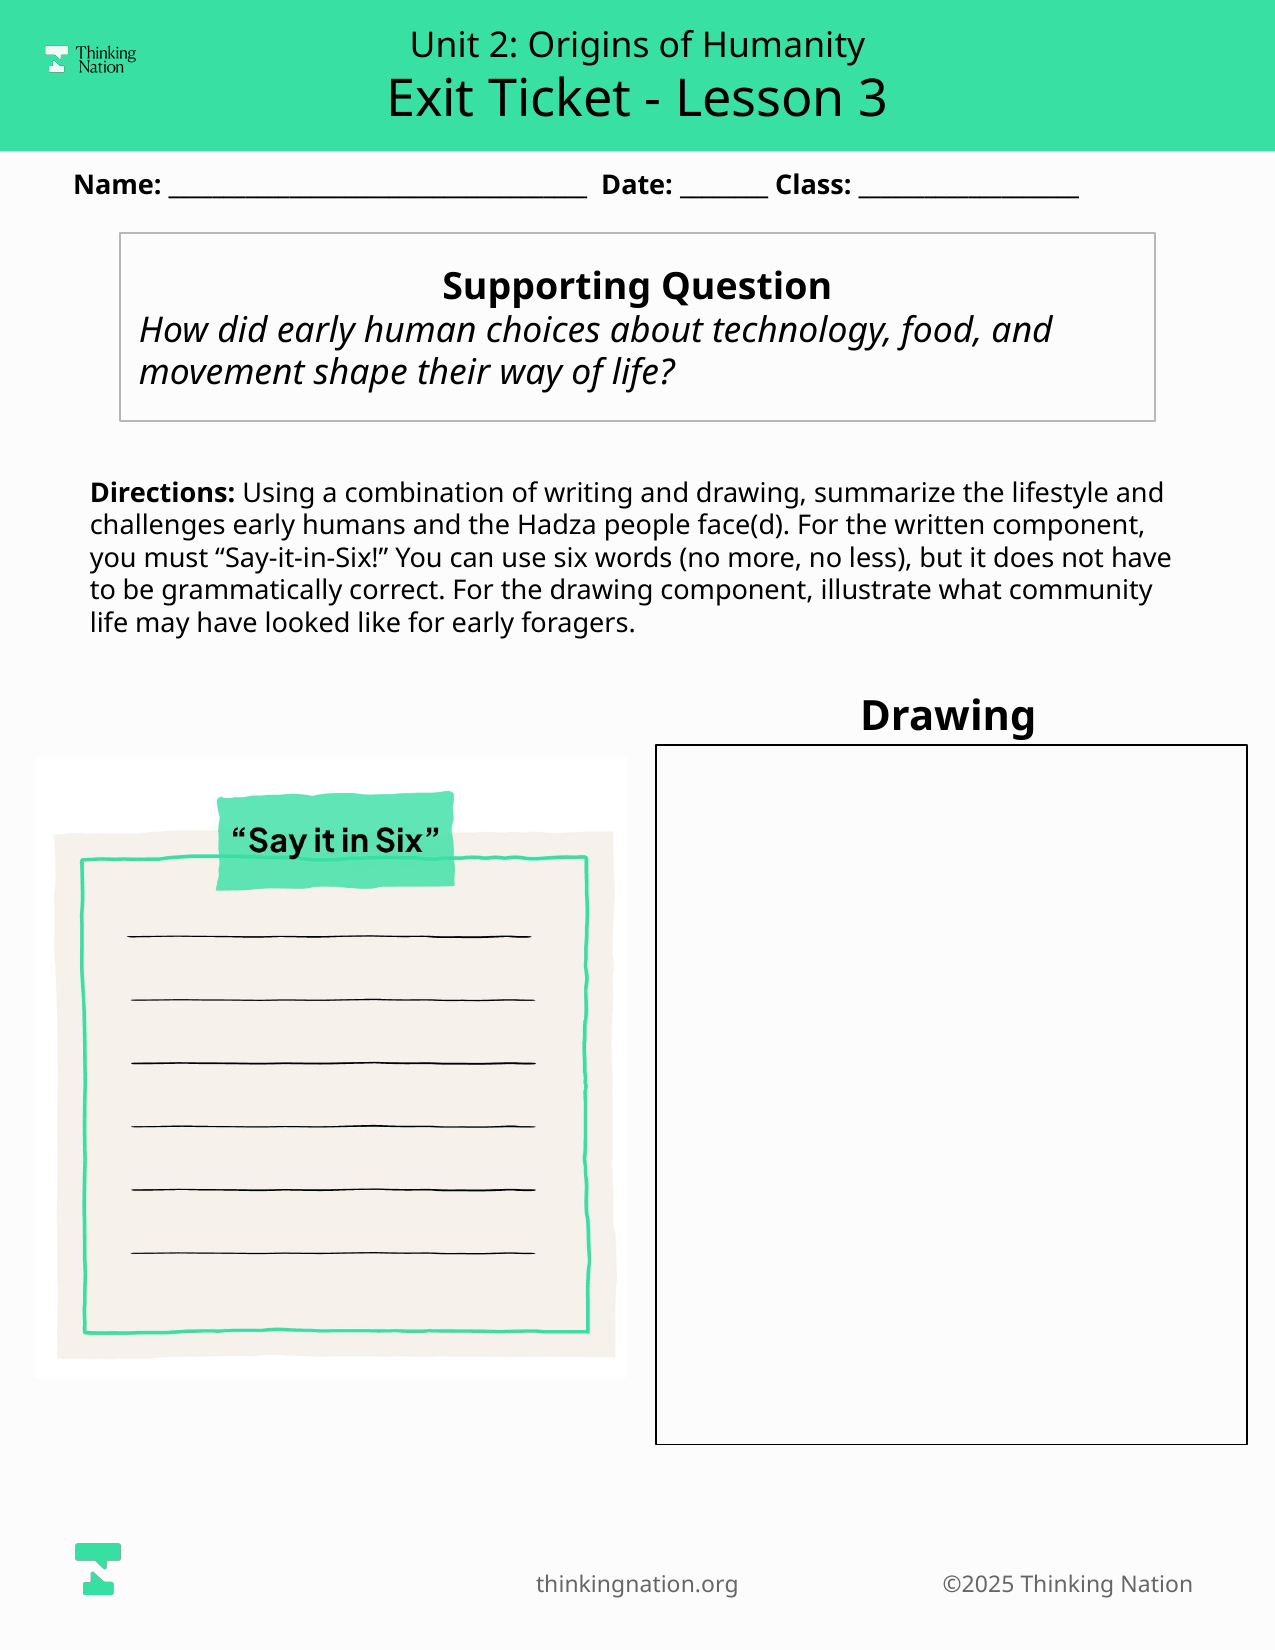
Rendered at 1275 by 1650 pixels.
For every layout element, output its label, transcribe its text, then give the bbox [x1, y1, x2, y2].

picture [35, 37, 140, 82]
text_box Supporting Question How did early human choices about technology, food, and movement shape their way of life? [119, 232, 1156, 422]
picture [62, 1533, 134, 1605]
text_box Drawing [845, 673, 1058, 745]
text_box Unit 2: Origins of Humanity Exit Ticket - Lesson 3 [0, 0, 1275, 152]
text_box Name: ______________________________________ Date: ________ Class: ____________________ [57, 151, 1218, 214]
picture [35, 757, 627, 1378]
text_box ©2025 Thinking Nation [907, 1553, 1210, 1605]
text_box thinkingnation.org [486, 1553, 789, 1605]
text_box Directions: Using a combination of writing and drawing, summarize the lifestyle and challenges early humans and the Hadza people face(d). For the written component, you must “Say-it-in-Six!” You can use six words (no more, no less), but it does not have to be grammatically correct. For the drawing component, illustrate what community life may have looked like for early foragers. [74, 460, 1201, 653]
text_box [655, 744, 1247, 1445]
